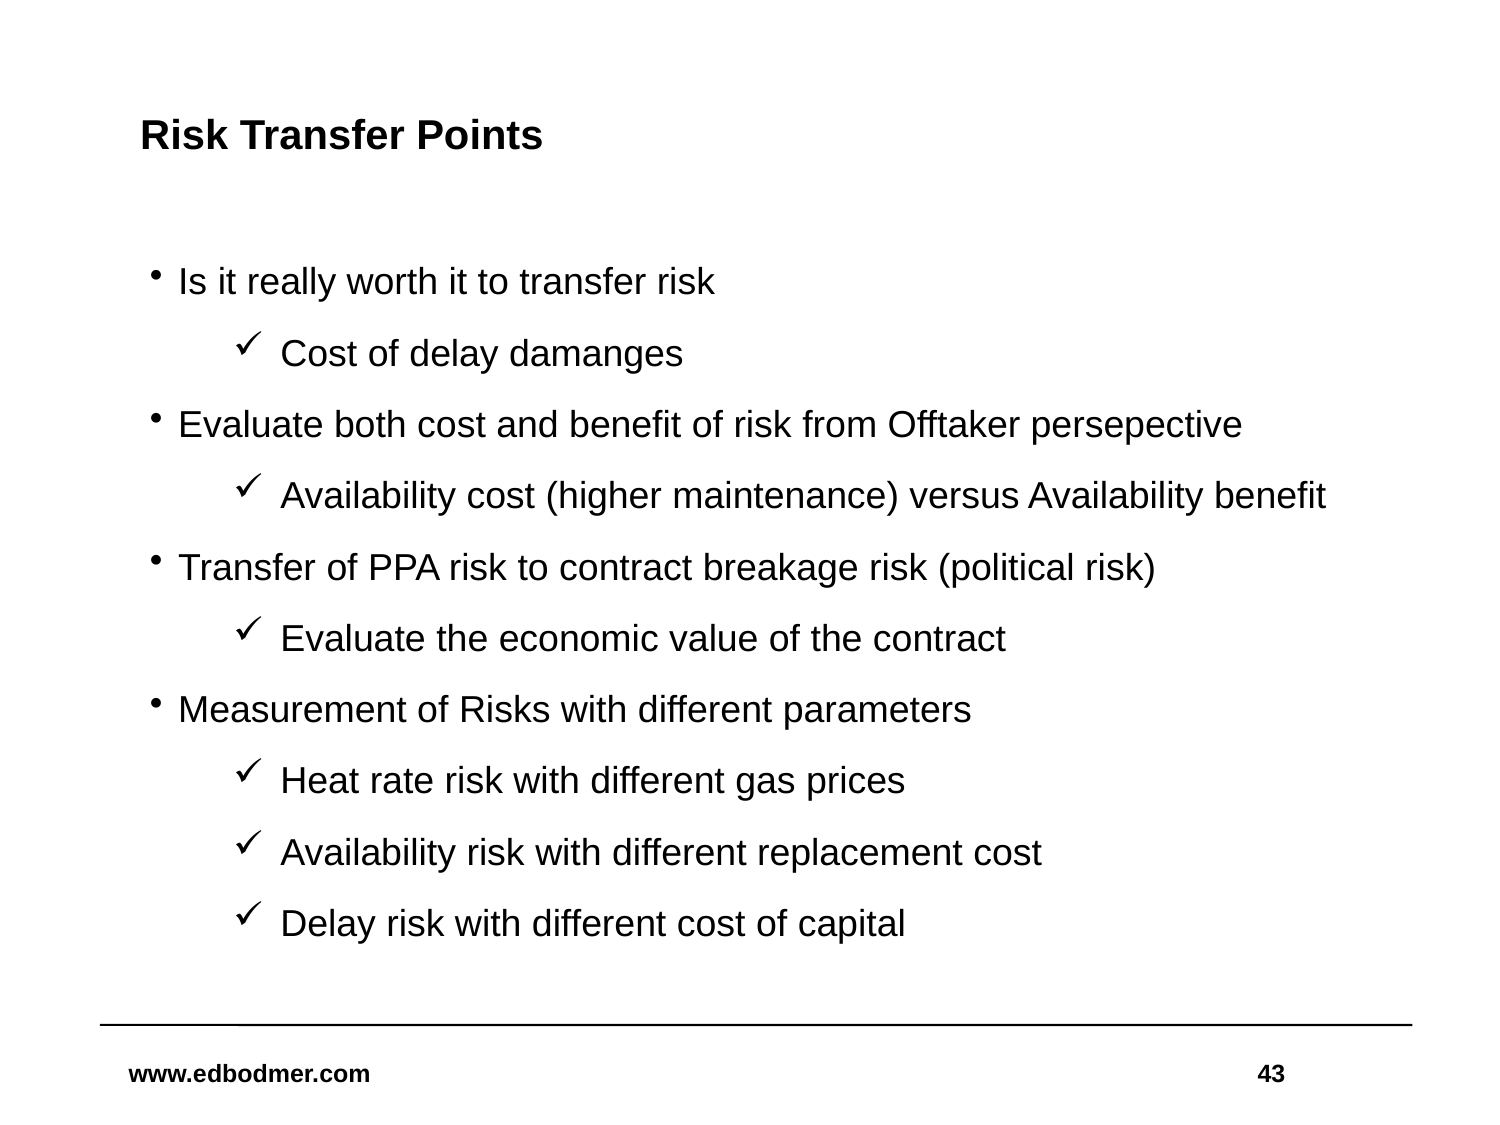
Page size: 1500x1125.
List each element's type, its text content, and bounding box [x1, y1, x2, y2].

list Is it really worth it to transfer risk Cost of delay damanges Evaluate both cost and benefit of risk from Offtaker persepective Availability cost (higher maintenance) versus Availability benefit Transfer of PPA risk to contract breakage risk (political risk) Evaluate the economic value of the contract Measurement of Risks with different parameters Heat rate risk with different gas prices Availability risk with different replacement cost Delay risk with different cost of capital [125, 249, 1375, 1000]
title Risk Transfer Points [125, 99, 1288, 225]
